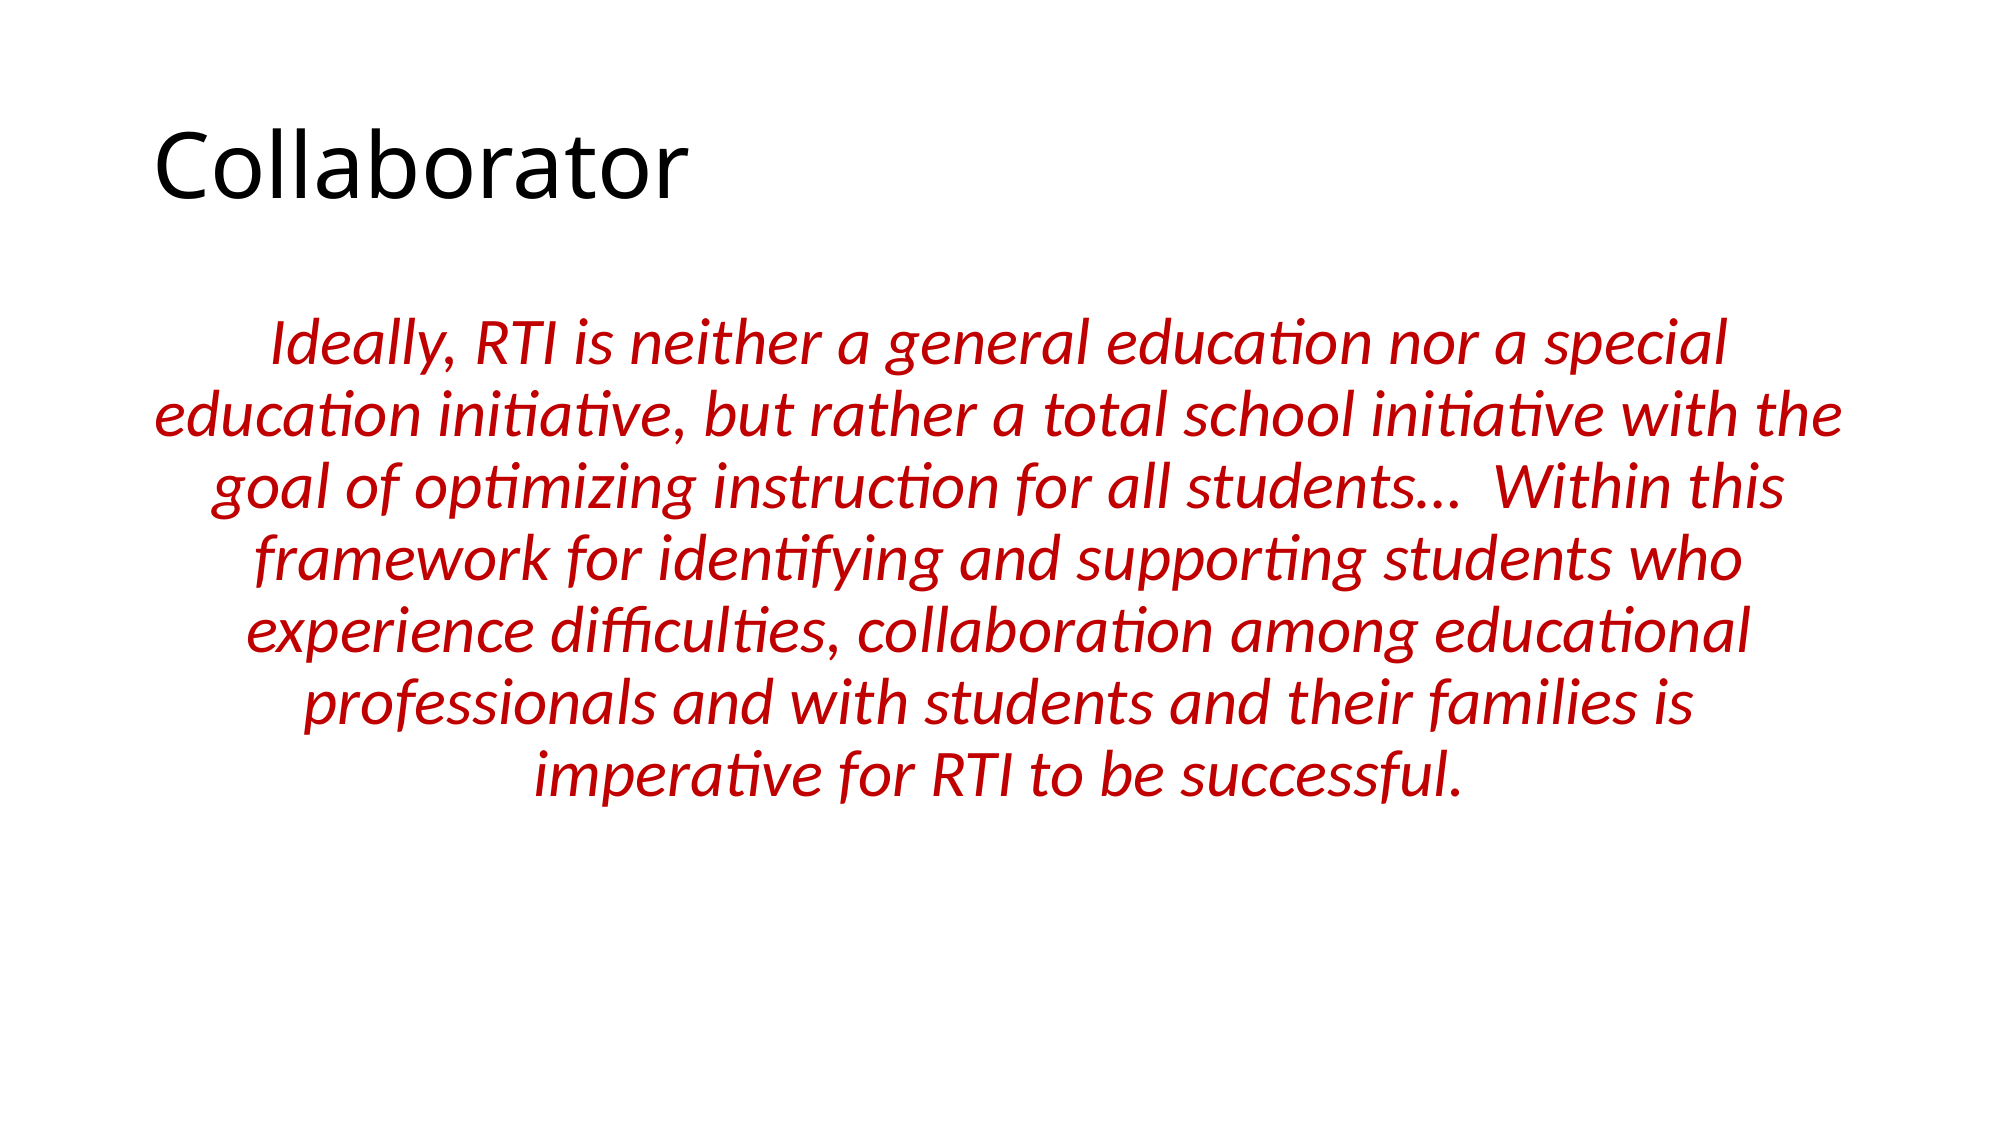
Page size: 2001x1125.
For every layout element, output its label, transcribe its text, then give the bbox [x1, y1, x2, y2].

title Collaborator [137, 59, 1863, 278]
list Ideally, RTI is neither a general education nor a special education initiative, but rather a total school initiative with the goal of optimizing instruction for all students… Within this framework for identifying and supporting students who experience difficulties, collaboration among educational professionals and with students and their families is imperative for RTI to be successful. [137, 299, 1863, 1014]
